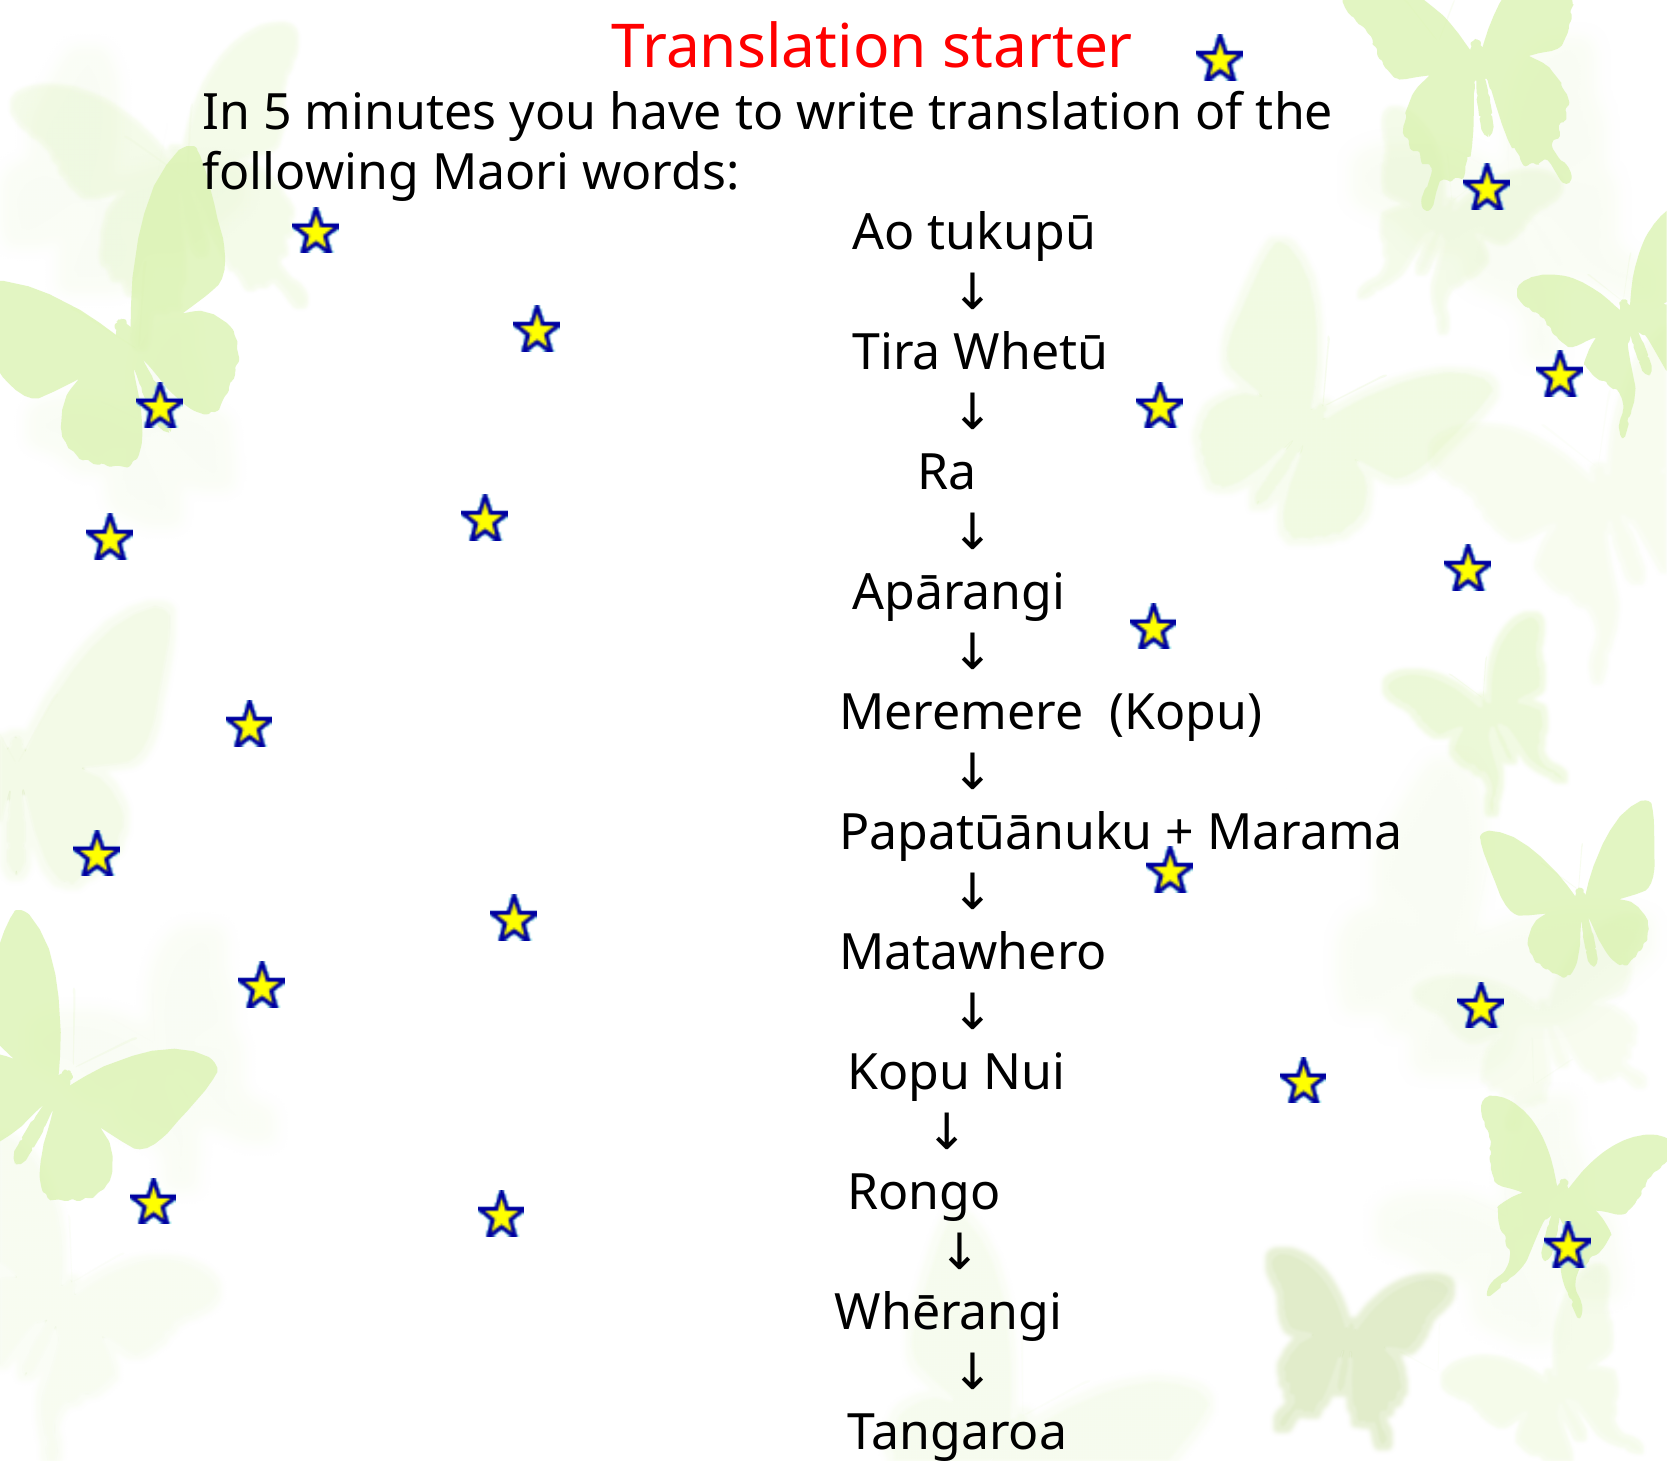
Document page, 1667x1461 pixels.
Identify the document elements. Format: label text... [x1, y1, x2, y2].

picture [1444, 544, 1492, 592]
picture [85, 512, 133, 560]
picture [1535, 350, 1583, 398]
picture [1135, 381, 1183, 429]
picture [1196, 33, 1244, 81]
picture [1146, 846, 1194, 894]
picture [237, 960, 285, 1008]
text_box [73, 829, 537, 942]
picture [1129, 602, 1177, 650]
picture [135, 381, 183, 429]
text_box Translation starter In 5 minutes you have to write translation of the following Maori words: Ao tukupū ↓ Tira Whetū ↓ Ra ↓ Apārangi ↓ Meremere (Kopu) ↓ Papatūānuku + Marama ↓ Matawhero ↓ Kopu Nui ↓ Rongo ↓ Whērangi ↓ Tangaroa [187, 0, 1445, 1461]
picture [292, 206, 339, 254]
picture [1456, 981, 1504, 1029]
picture [460, 494, 508, 542]
picture [1544, 1221, 1592, 1269]
picture [225, 700, 273, 748]
picture [512, 304, 560, 352]
picture [1462, 162, 1510, 210]
picture [1279, 1056, 1327, 1104]
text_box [129, 1177, 525, 1237]
